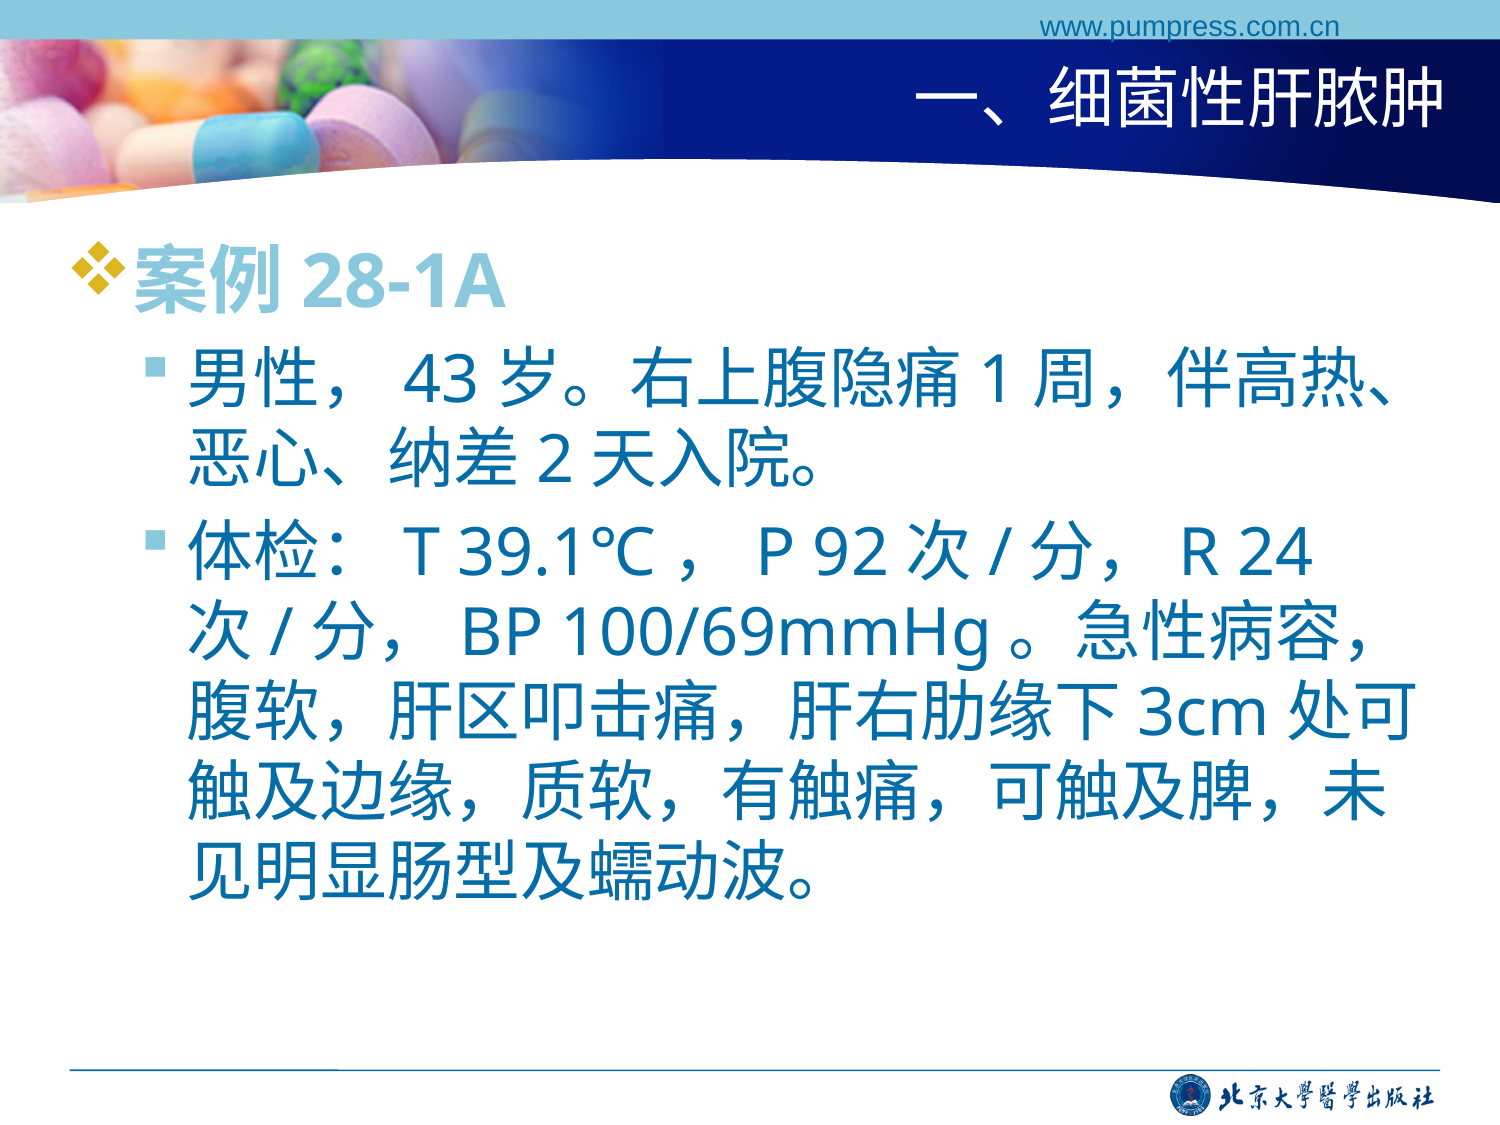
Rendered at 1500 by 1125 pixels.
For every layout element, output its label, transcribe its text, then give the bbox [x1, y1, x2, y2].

list 案例28-1A 男性，43岁。右上腹隐痛1周，伴高热、恶心、纳差2天入院。 体检：T 39.1℃，P 92次/分，R 24次/分，BP 100/69mmHg。急性病容，腹软，肝区叩击痛，肝右肋缘下3cm处可触及边缘，质软，有触痛，可触及脾，未见明显肠型及蠕动波。 [49, 224, 1463, 1026]
picture [1170, 1074, 1436, 1118]
picture [0, 40, 1500, 203]
title 一、细菌性肝脓肿 [137, 49, 1463, 143]
slide_number www.pumpress.com.cn [1025, 0, 1463, 38]
